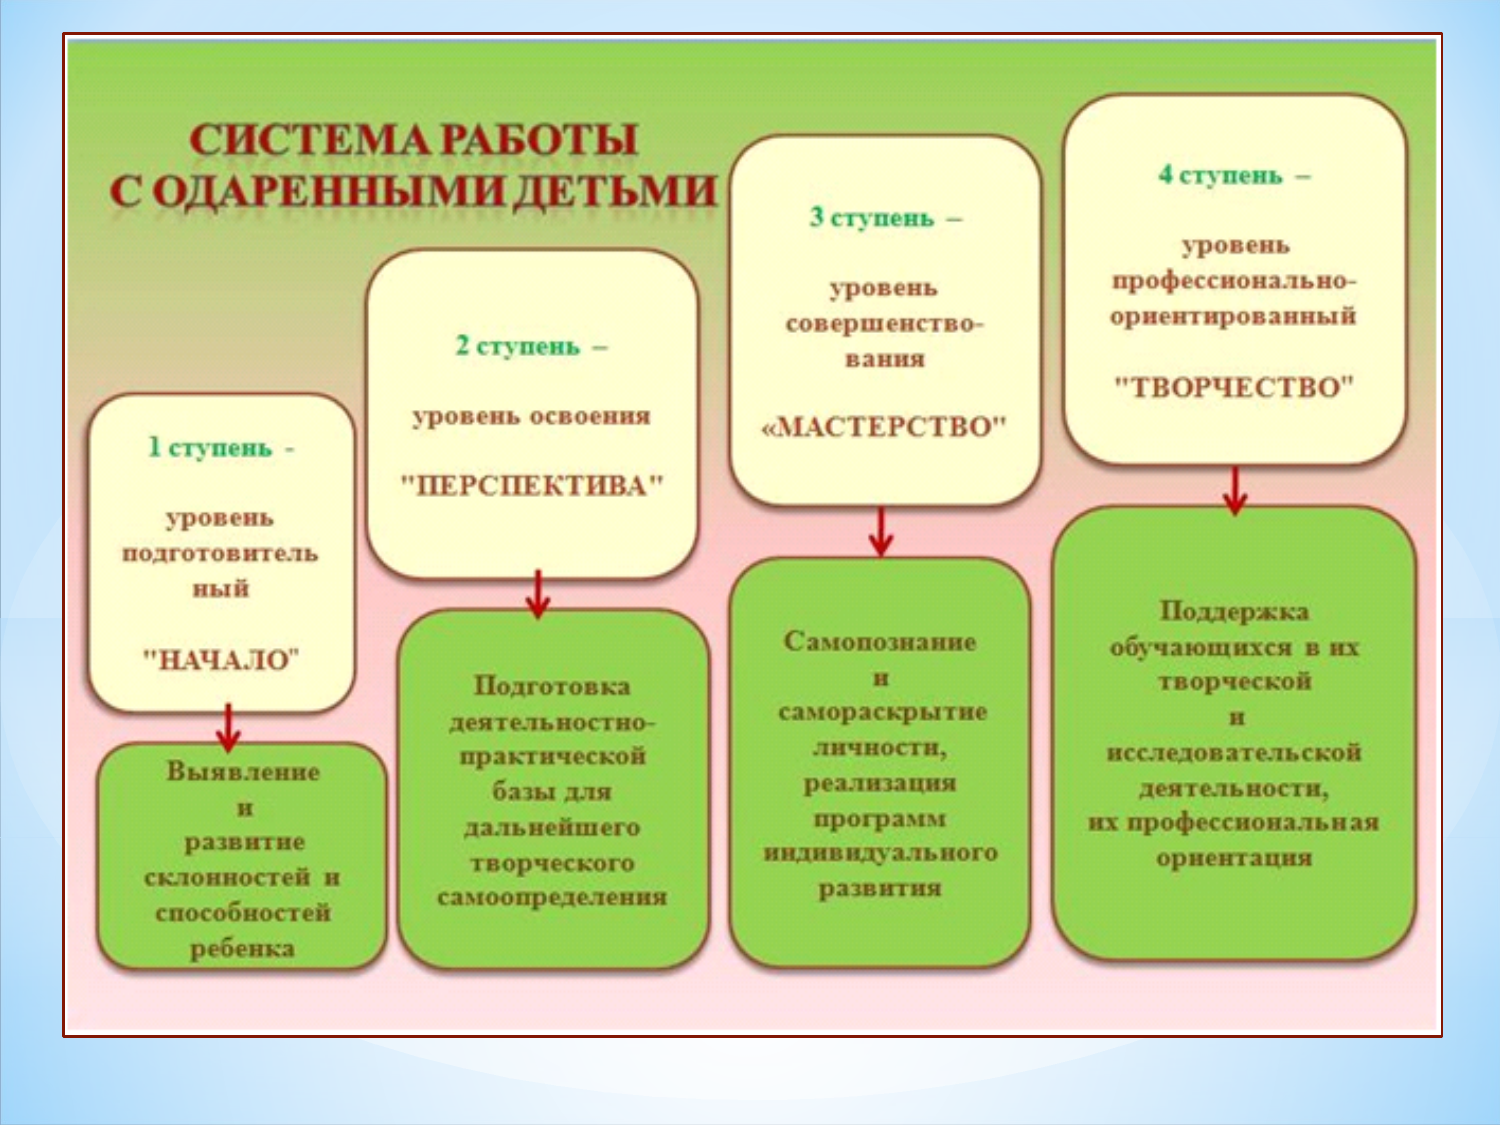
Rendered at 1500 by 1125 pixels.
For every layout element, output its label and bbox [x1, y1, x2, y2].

picture [64, 34, 1442, 1036]
